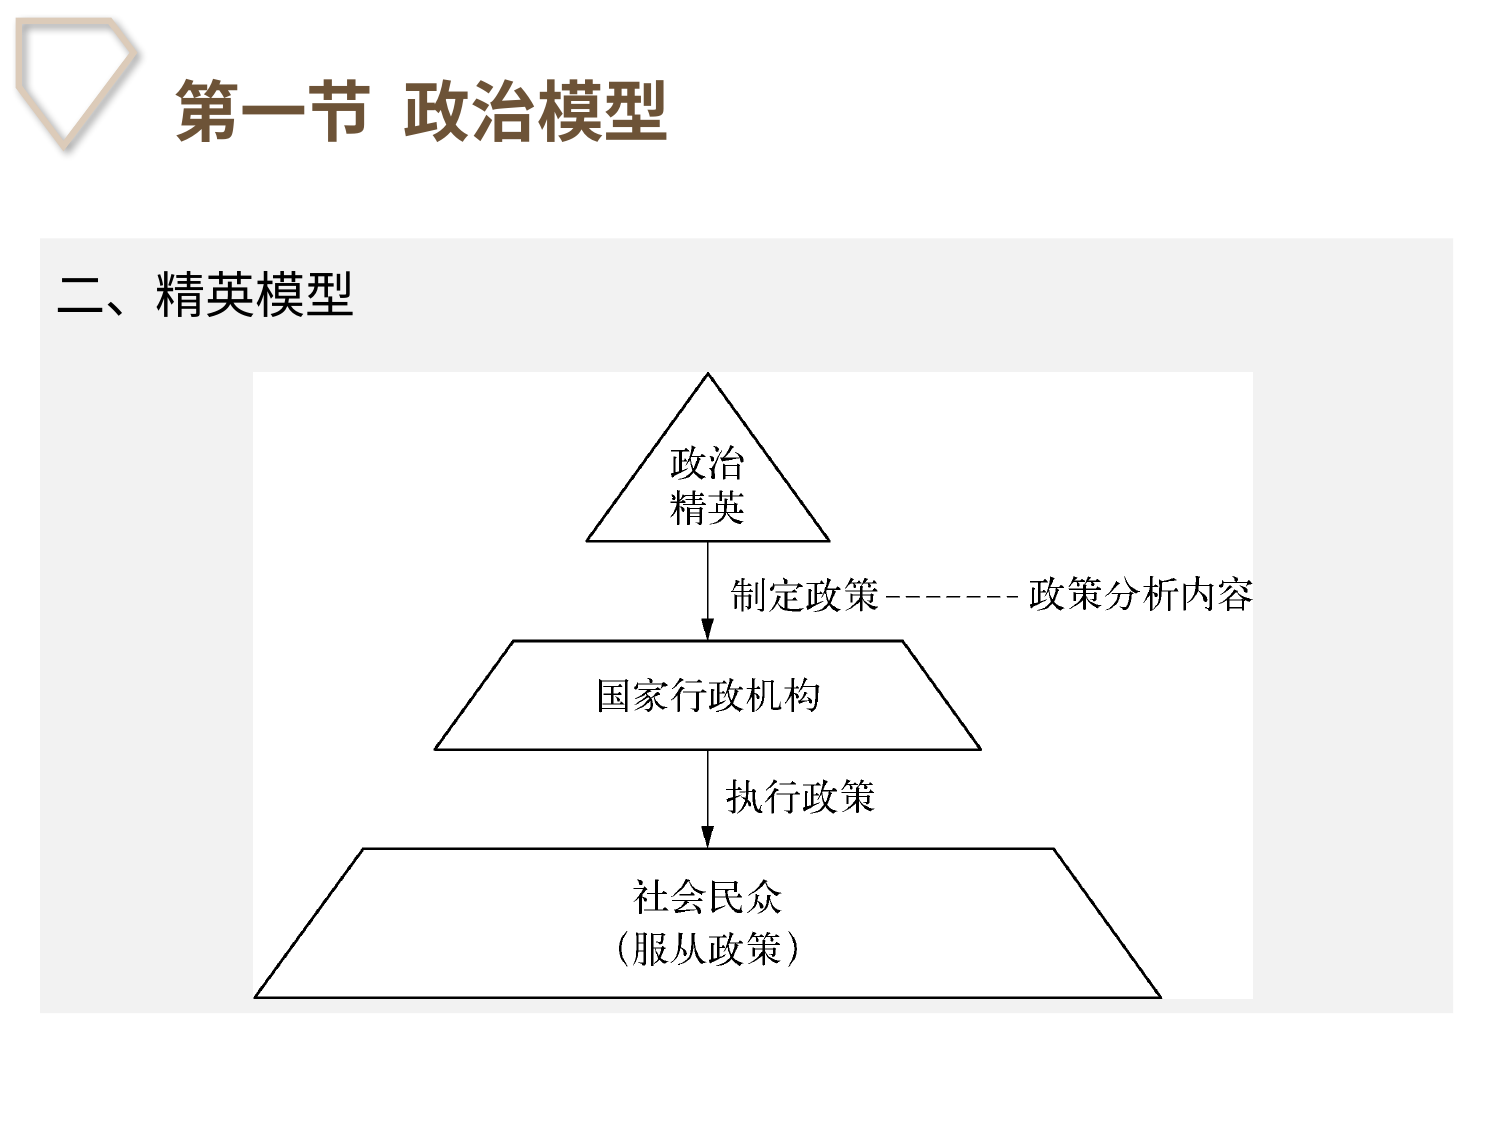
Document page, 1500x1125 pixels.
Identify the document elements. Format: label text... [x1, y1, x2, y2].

list 二、精英模型 [40, 238, 1454, 1014]
title 第一节 政治模型 [158, 0, 1456, 159]
picture [253, 372, 1253, 999]
